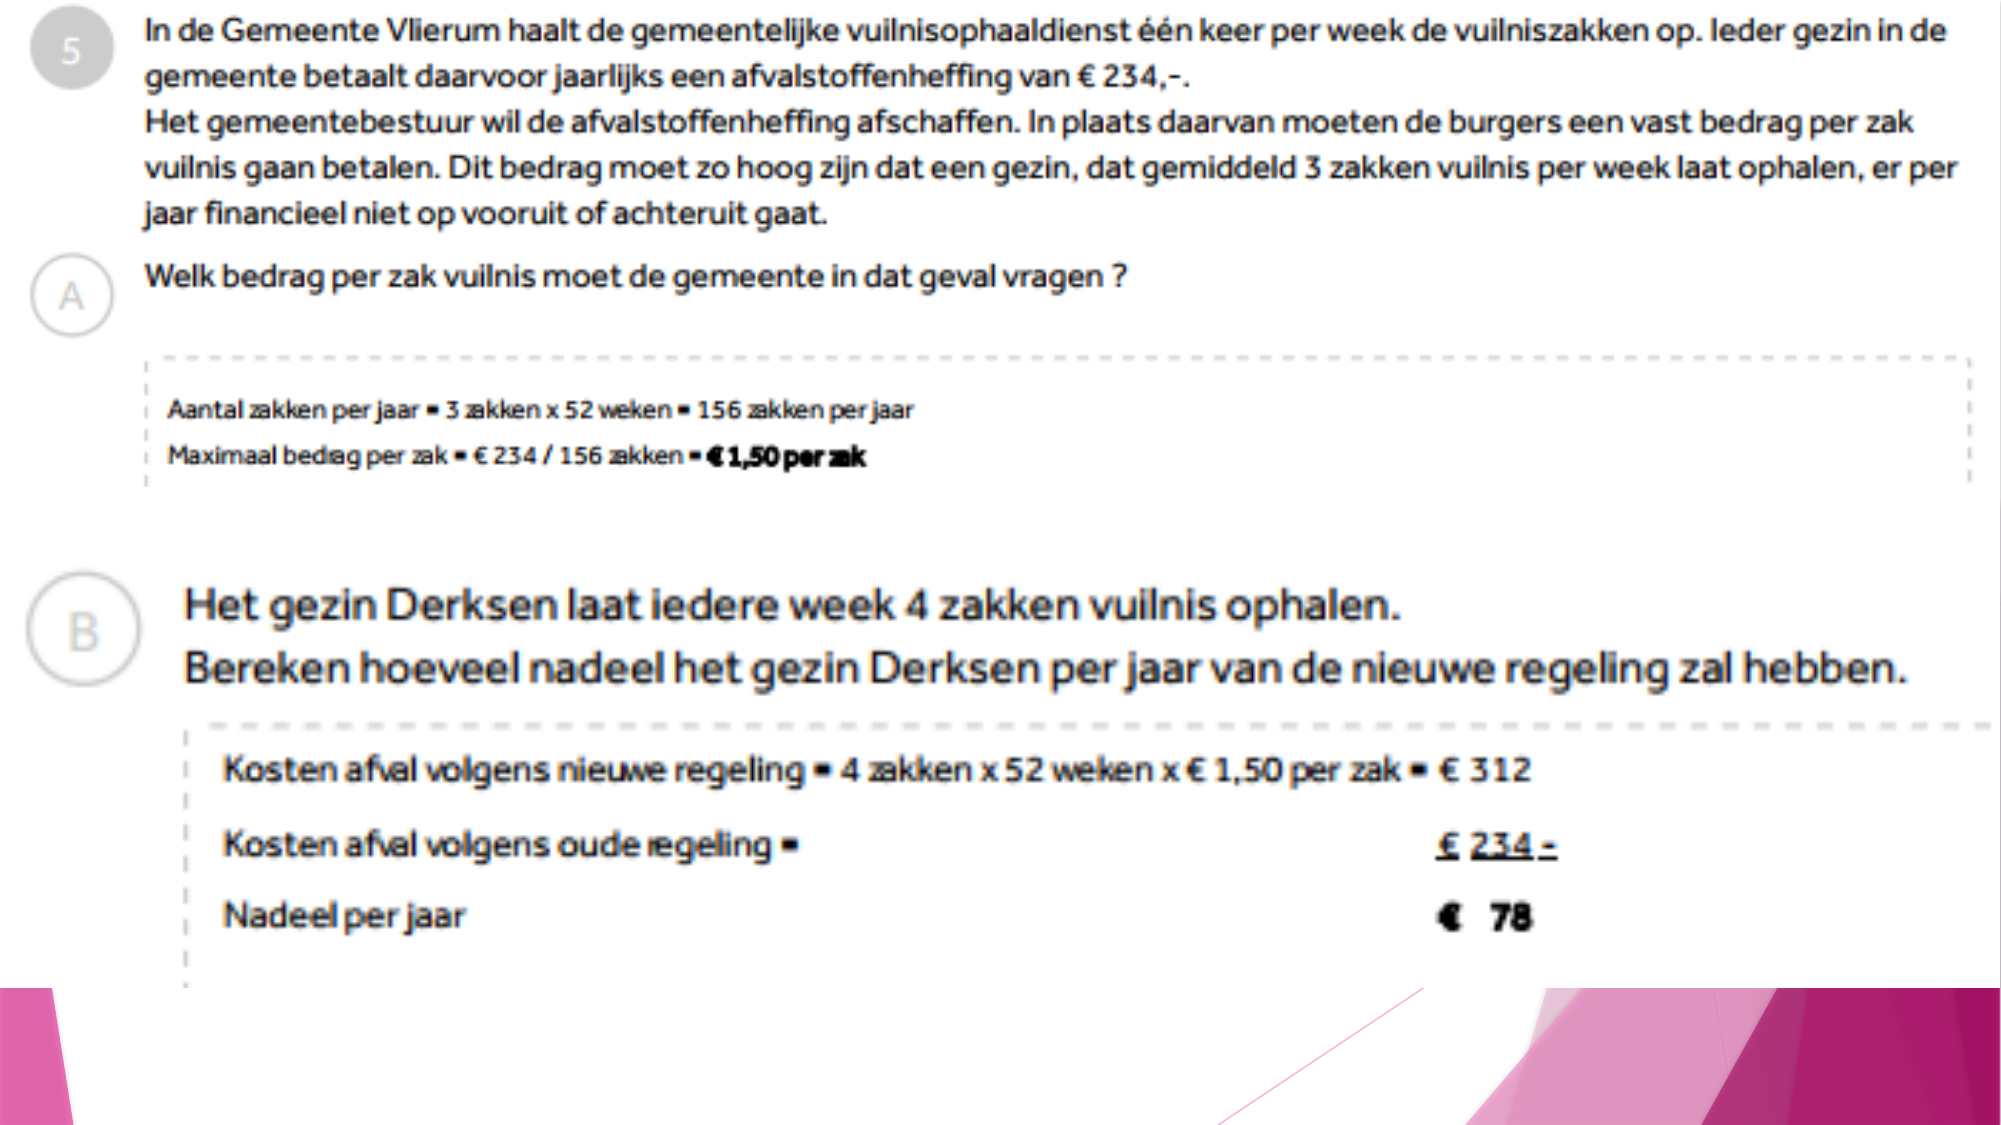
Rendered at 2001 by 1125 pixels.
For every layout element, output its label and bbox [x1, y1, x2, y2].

picture [0, 0, 2000, 989]
